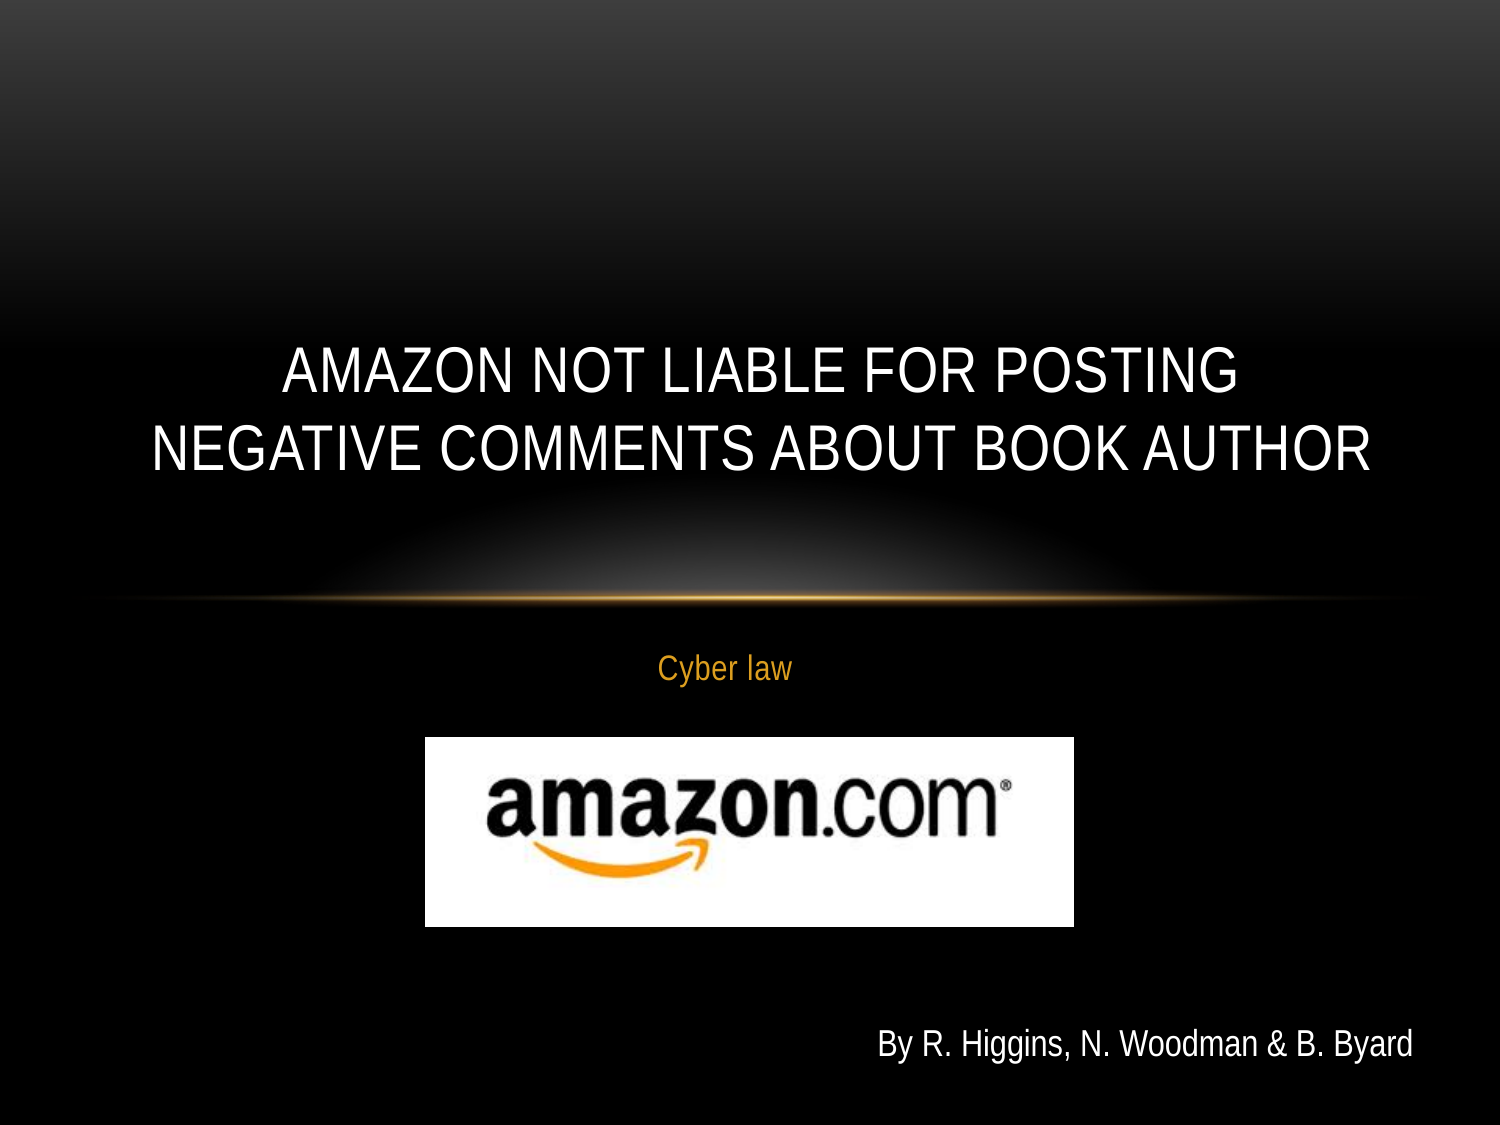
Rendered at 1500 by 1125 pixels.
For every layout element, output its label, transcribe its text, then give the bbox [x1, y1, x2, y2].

picture [424, 737, 1074, 927]
text_box By R. Higgins, N. Woodman & B. Byard [862, 1012, 1463, 1072]
picture [0, 0, 1500, 750]
title Amazon Not Liable for Posting Negative Comments About Book Author [125, 249, 1400, 492]
subtitle Cyber law [200, 637, 1250, 925]
